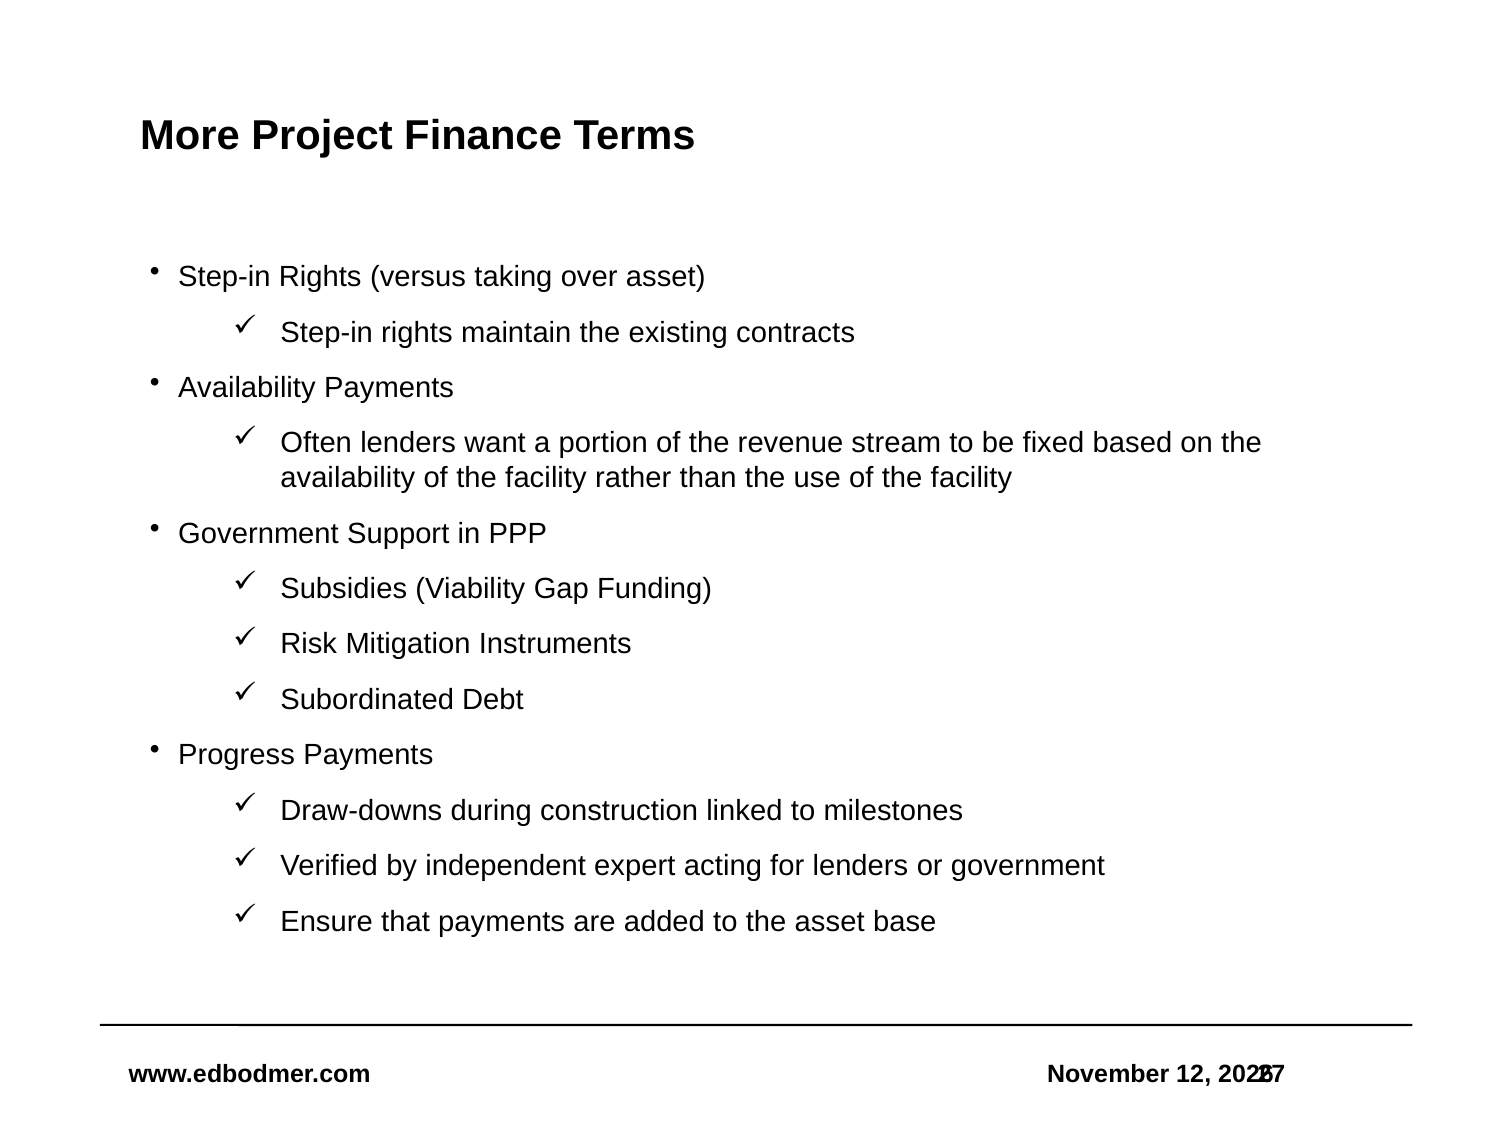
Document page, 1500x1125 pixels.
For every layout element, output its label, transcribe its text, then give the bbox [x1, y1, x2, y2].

list Step-in Rights (versus taking over asset) Step-in rights maintain the existing contracts Availability Payments Often lenders want a portion of the revenue stream to be fixed based on the availability of the facility rather than the use of the facility Government Support in PPP Subsidies (Viability Gap Funding) Risk Mitigation Instruments Subordinated Debt Progress Payments Draw-downs during construction linked to milestones Verified by independent expert acting for lenders or government Ensure that payments are added to the asset base [124, 249, 1376, 1001]
title More Project Finance Terms [124, 99, 1288, 226]
